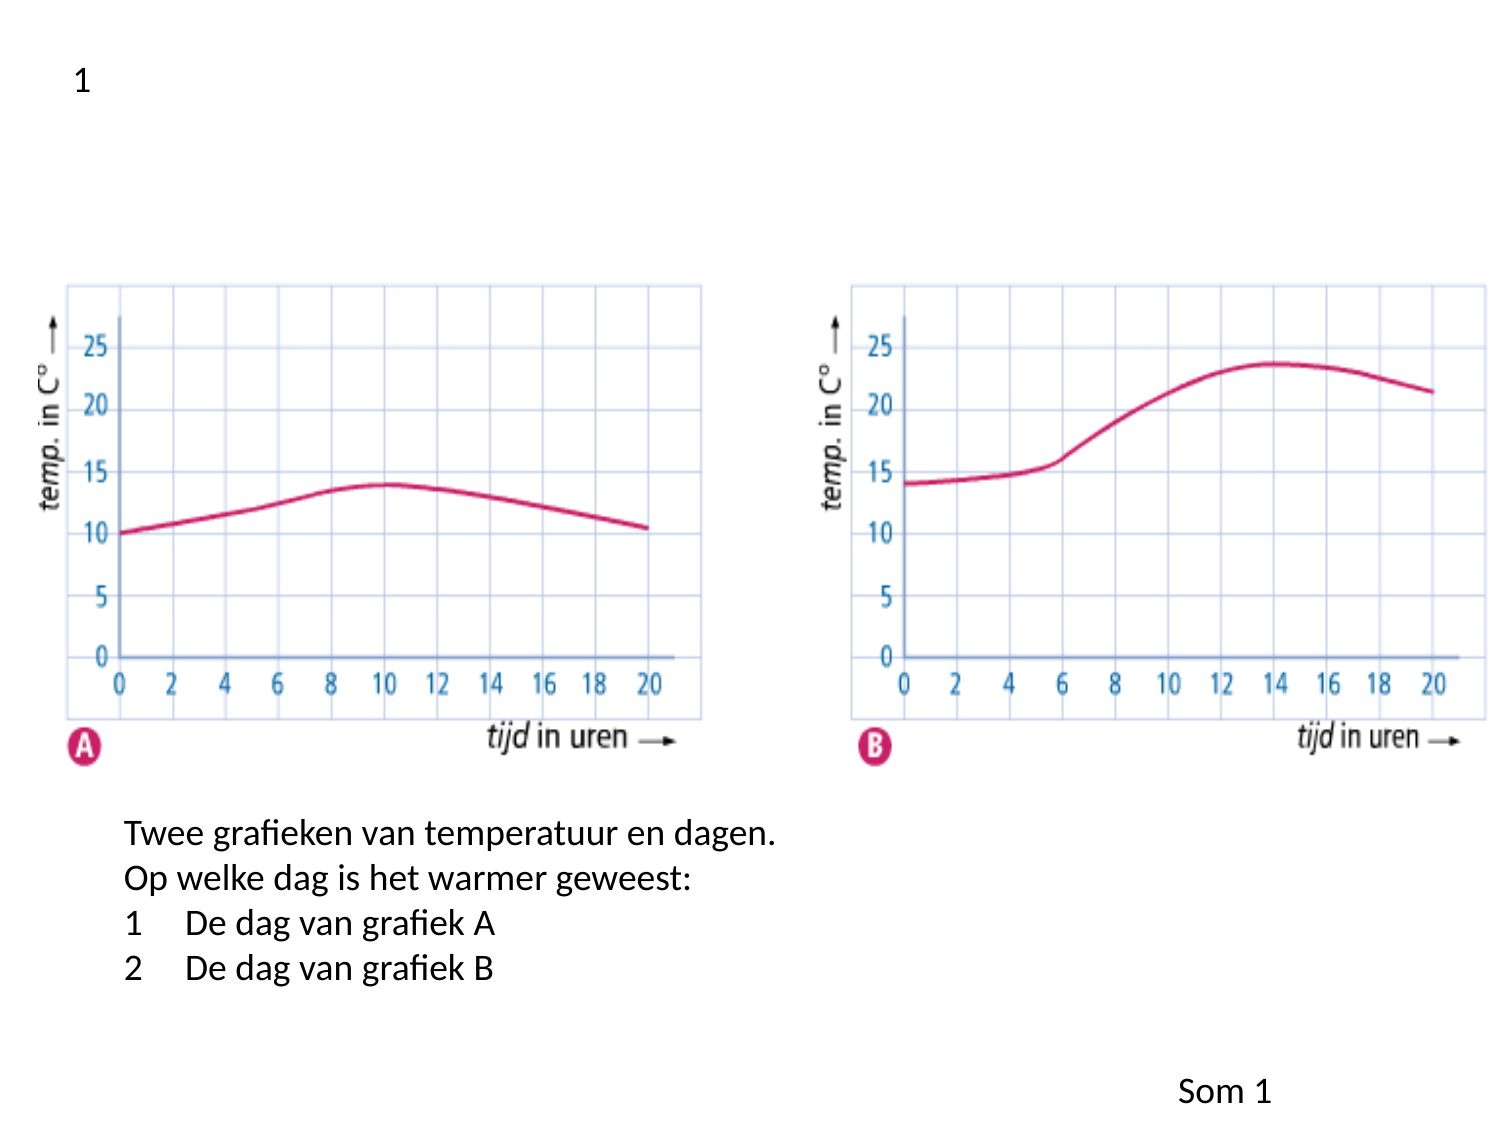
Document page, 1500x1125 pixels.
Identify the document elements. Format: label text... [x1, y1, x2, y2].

text_box Twee grafieken van temperatuur en dagen. Op welke dag is het warmer geweest: 1 De dag van grafiek A 2 De dag van grafiek B [109, 807, 1466, 1041]
text_box 1 [57, 47, 201, 187]
text_box Som 1 [1163, 1058, 1341, 1119]
picture [38, 231, 1498, 799]
